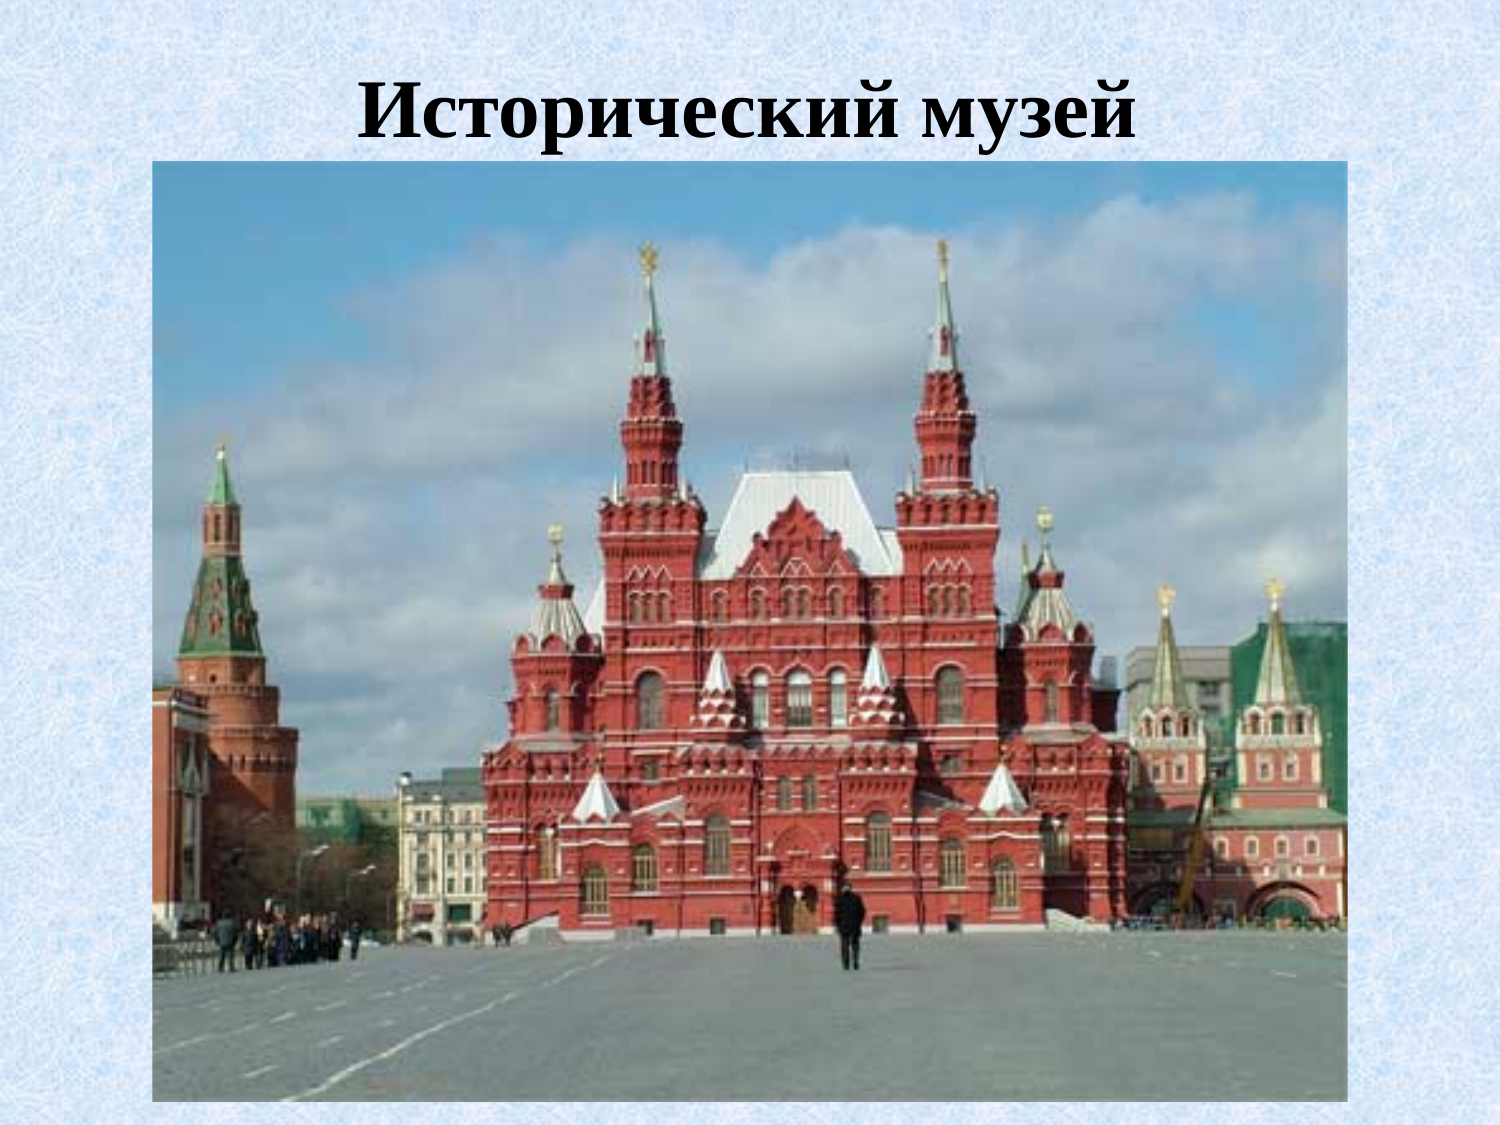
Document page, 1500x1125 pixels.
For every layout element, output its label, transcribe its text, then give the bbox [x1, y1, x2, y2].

picture [0, 0, 1500, 1125]
list Исторический музей [70, 46, 1426, 219]
